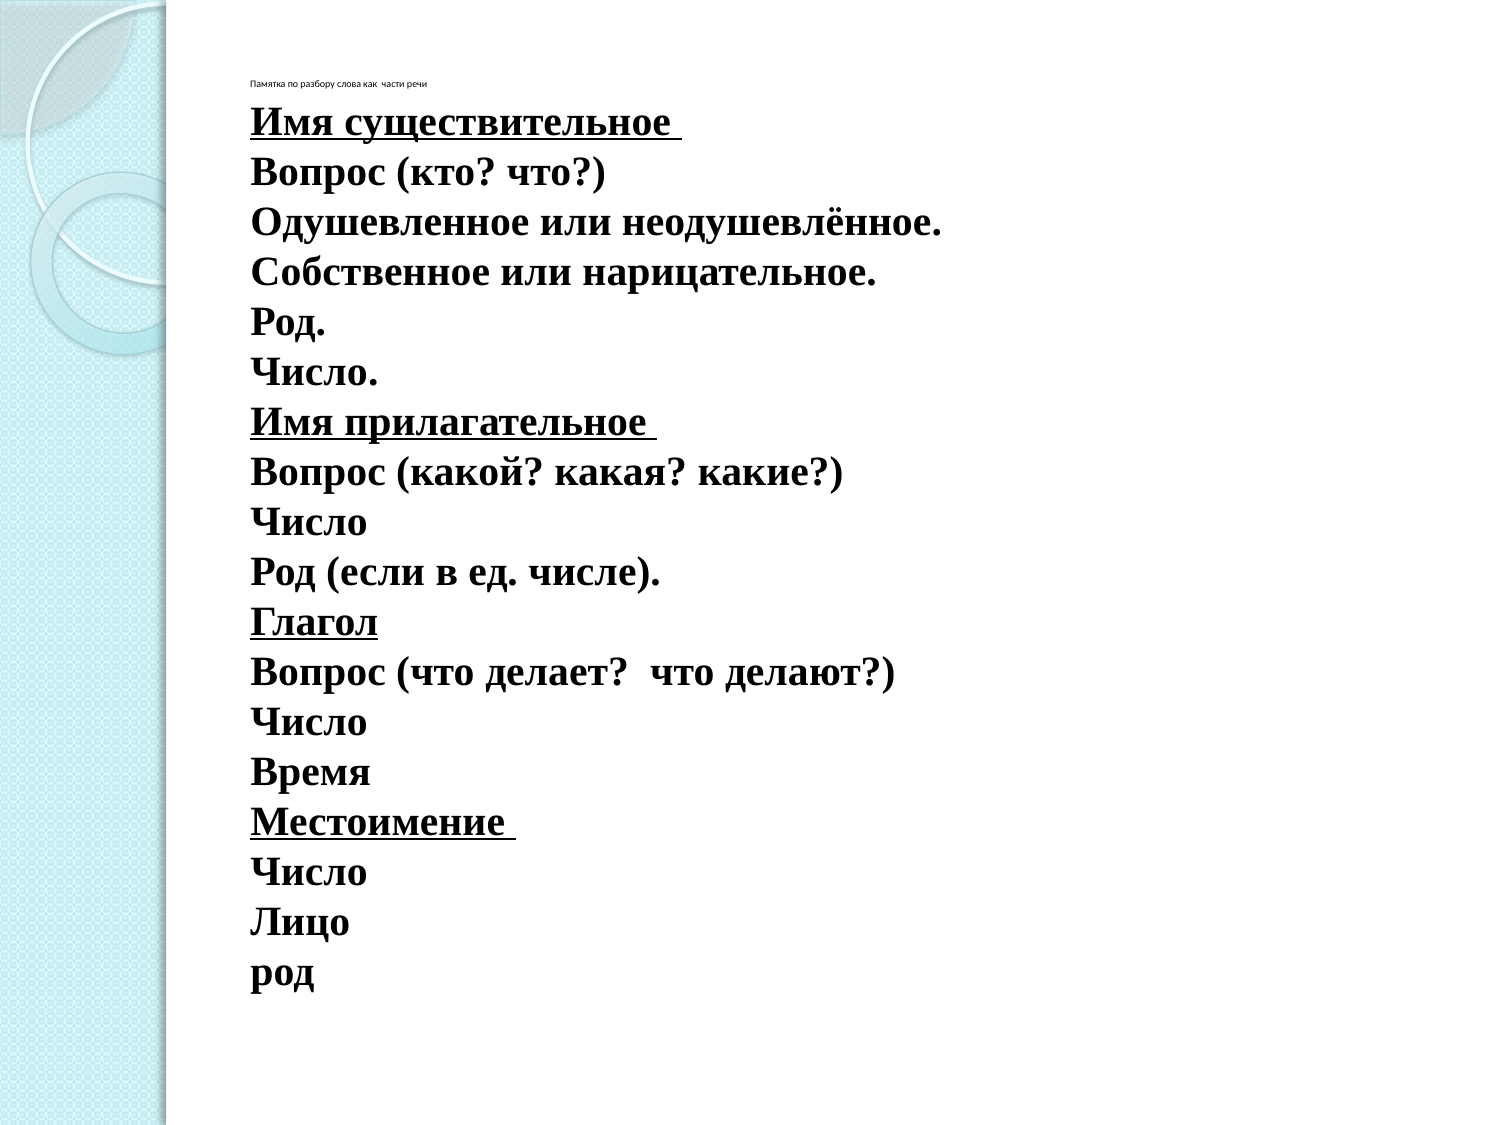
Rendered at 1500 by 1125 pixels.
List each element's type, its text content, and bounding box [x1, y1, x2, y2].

list Имя существительное Вопрос (кто? что?) Одушевленное или неодушевлённое. Собственное или нарицательное. Род. Число. Имя прилагательное Вопрос (какой? какая? какие?) Число Род (если в ед. числе). Глагол Вопрос (что делает? что делают?) Число Время Местоимение Число Лицо род [235, 85, 1424, 1002]
title Памятка по разбору слова как части речи [235, 45, 1466, 102]
